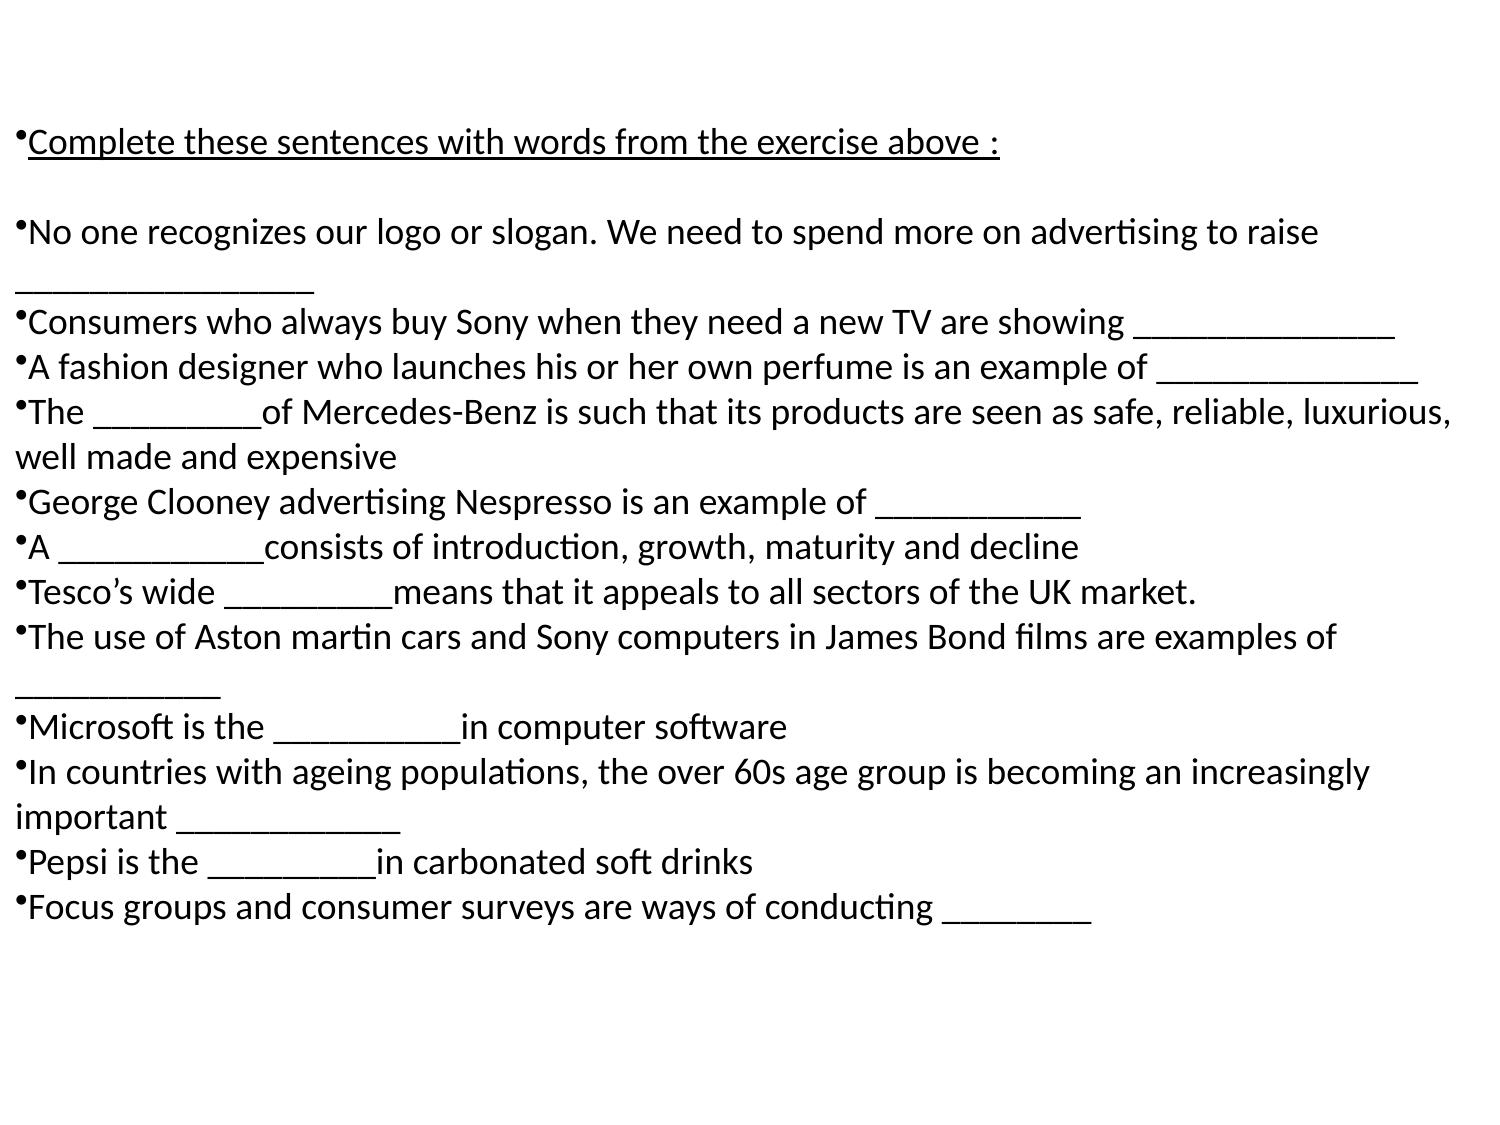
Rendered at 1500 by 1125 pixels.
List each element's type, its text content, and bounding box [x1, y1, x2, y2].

text_box Complete these sentences with words from the exercise above : No one recognizes our logo or slogan. We need to spend more on advertising to raise ________________ Consumers who always buy Sony when they need a new TV are showing ______________ A fashion designer who launches his or her own perfume is an example of ______________ The _________of Mercedes-Benz is such that its products are seen as safe, reliable, luxurious, well made and expensive George Clooney advertising Nespresso is an example of ___________ A ___________consists of introduction, growth, maturity and decline Tesco’s wide _________means that it appeals to all sectors of the UK market. The use of Aston martin cars and Sony computers in James Bond films are examples of ___________ Microsoft is the __________in computer software In countries with ageing populations, the over 60s age group is becoming an increasingly important ____________ Pepsi is the _________in carbonated soft drinks Focus groups and consumer surveys are ways of conducting ________ [0, 109, 1500, 935]
